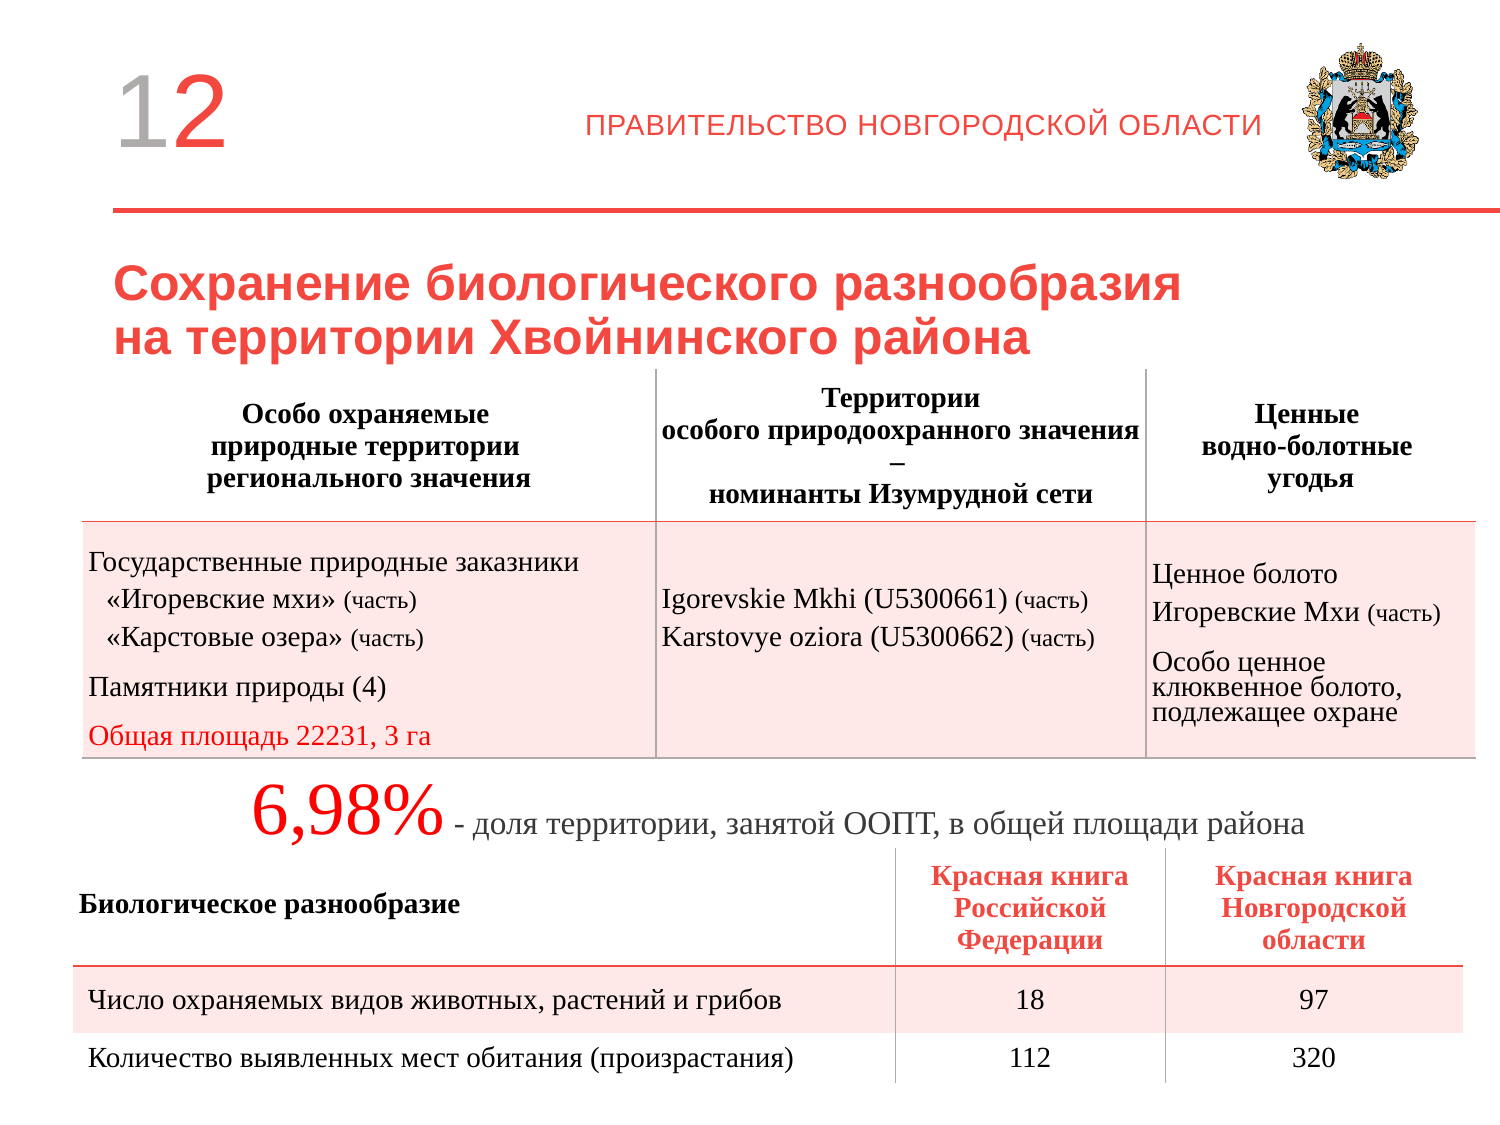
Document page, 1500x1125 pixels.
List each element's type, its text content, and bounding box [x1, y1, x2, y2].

picture [1302, 43, 1419, 179]
table_cell 320 [1166, 1033, 1463, 1083]
text_box Сохранение биологического разнообразия на территории Хвойнинского района [98, 250, 1393, 369]
table_header Биологическое разнообразие [73, 850, 895, 965]
table_cell 18 [896, 967, 1165, 1033]
table_cell 112 [896, 1033, 1165, 1083]
table_header Особо охраняемые природные территории регионального значения [83, 371, 655, 521]
table_header Территории особого природоохранного значения – номинанты Изумрудной сети [657, 371, 1145, 521]
table_cell Количество выявленных мест обитания (произрастания) [73, 1033, 895, 1083]
text_box 12 [98, 36, 312, 177]
table_header Красная книга Новгородской области [1166, 850, 1463, 965]
table_cell Число охраняемых видов животных, растений и грибов [73, 967, 895, 1033]
table_header Ценные водно-болотные угодья [1147, 371, 1475, 521]
table_cell 6,98% - доля территории, занятой ООПТ, в общей площади района [83, 759, 1475, 859]
table_cell Ценное болото Игоревские Мхи (часть) Особо ценное клюквенное болото, подлежащее охране [1147, 522, 1475, 757]
table_cell Государственные природные заказники «Игоревские мхи» (часть) «Карстовые озера» (часть) Памятники природы (4) Общая площадь 22231, 3 га [83, 522, 655, 757]
table_header Красная книга Российской Федерации [896, 850, 1165, 965]
text_box ПРАВИТЕЛЬСТВО НОВГОРОДСКОЙ ОБЛАСТИ [570, 102, 1302, 147]
table_cell 97 [1166, 967, 1463, 1033]
table_cell Igorevskie Mkhi (U5300661) (часть) Karstovye oziora (U5300662) (часть) [657, 522, 1145, 757]
